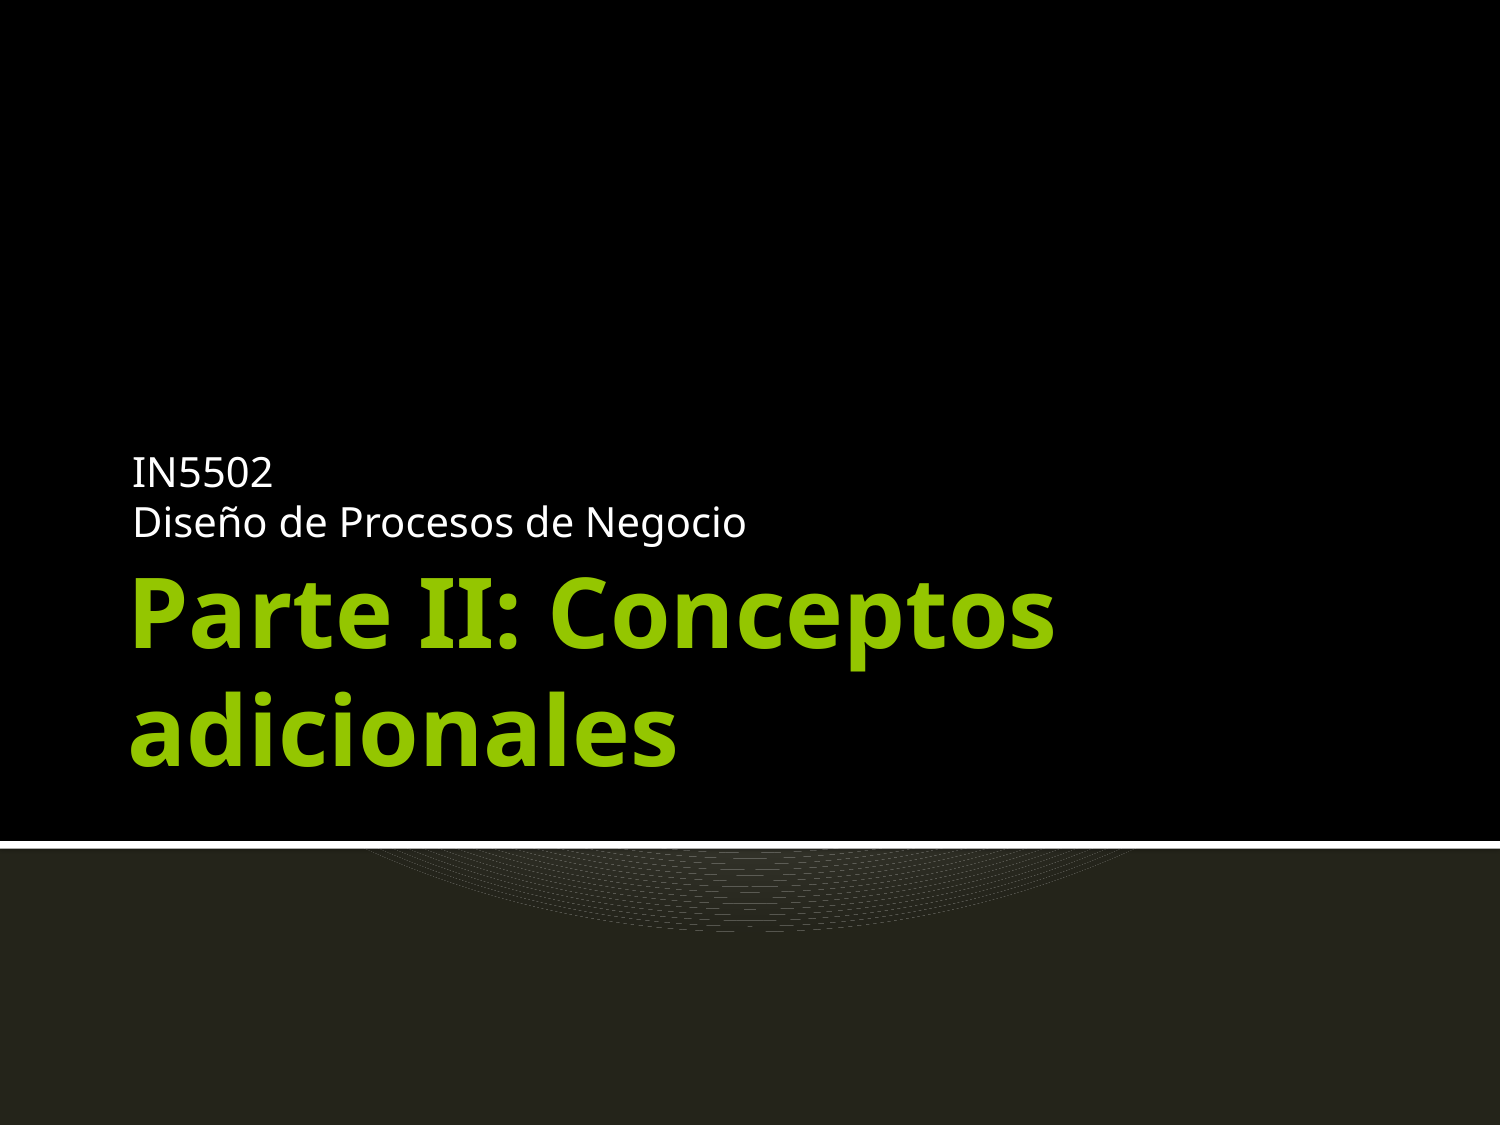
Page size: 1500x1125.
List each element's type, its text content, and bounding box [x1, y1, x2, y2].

subtitle IN5502 Diseño de Procesos de Negocio [112, 299, 1438, 546]
title Parte II: Conceptos adicionales [112, 550, 1438, 825]
